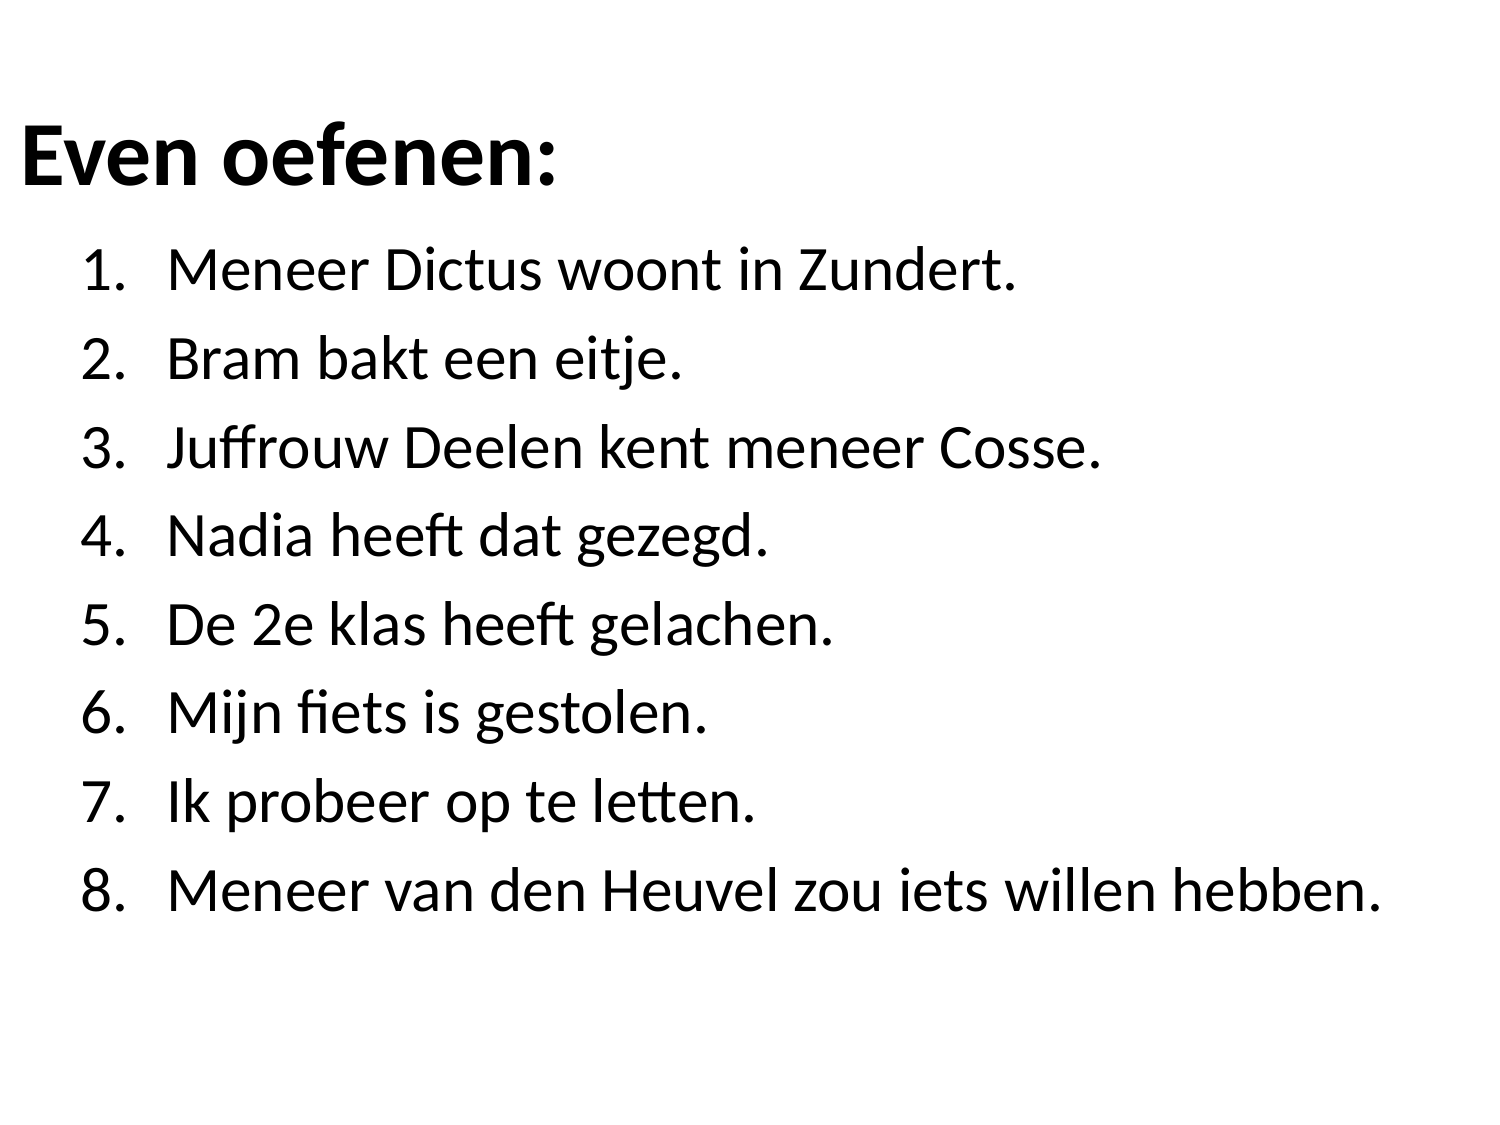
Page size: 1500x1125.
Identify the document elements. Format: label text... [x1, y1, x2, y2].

title Even oefenen: [5, 54, 1356, 243]
list Meneer Dictus woont in Zundert. Bram bakt een eitje. Juffrouw Deelen kent meneer Cosse. Nadia heeft dat gezegd. De 2e klas heeft gelachen. Mijn fiets is gestolen. Ik probeer op te letten. Meneer van den Heuvel zou iets willen hebben. [64, 219, 1415, 963]
